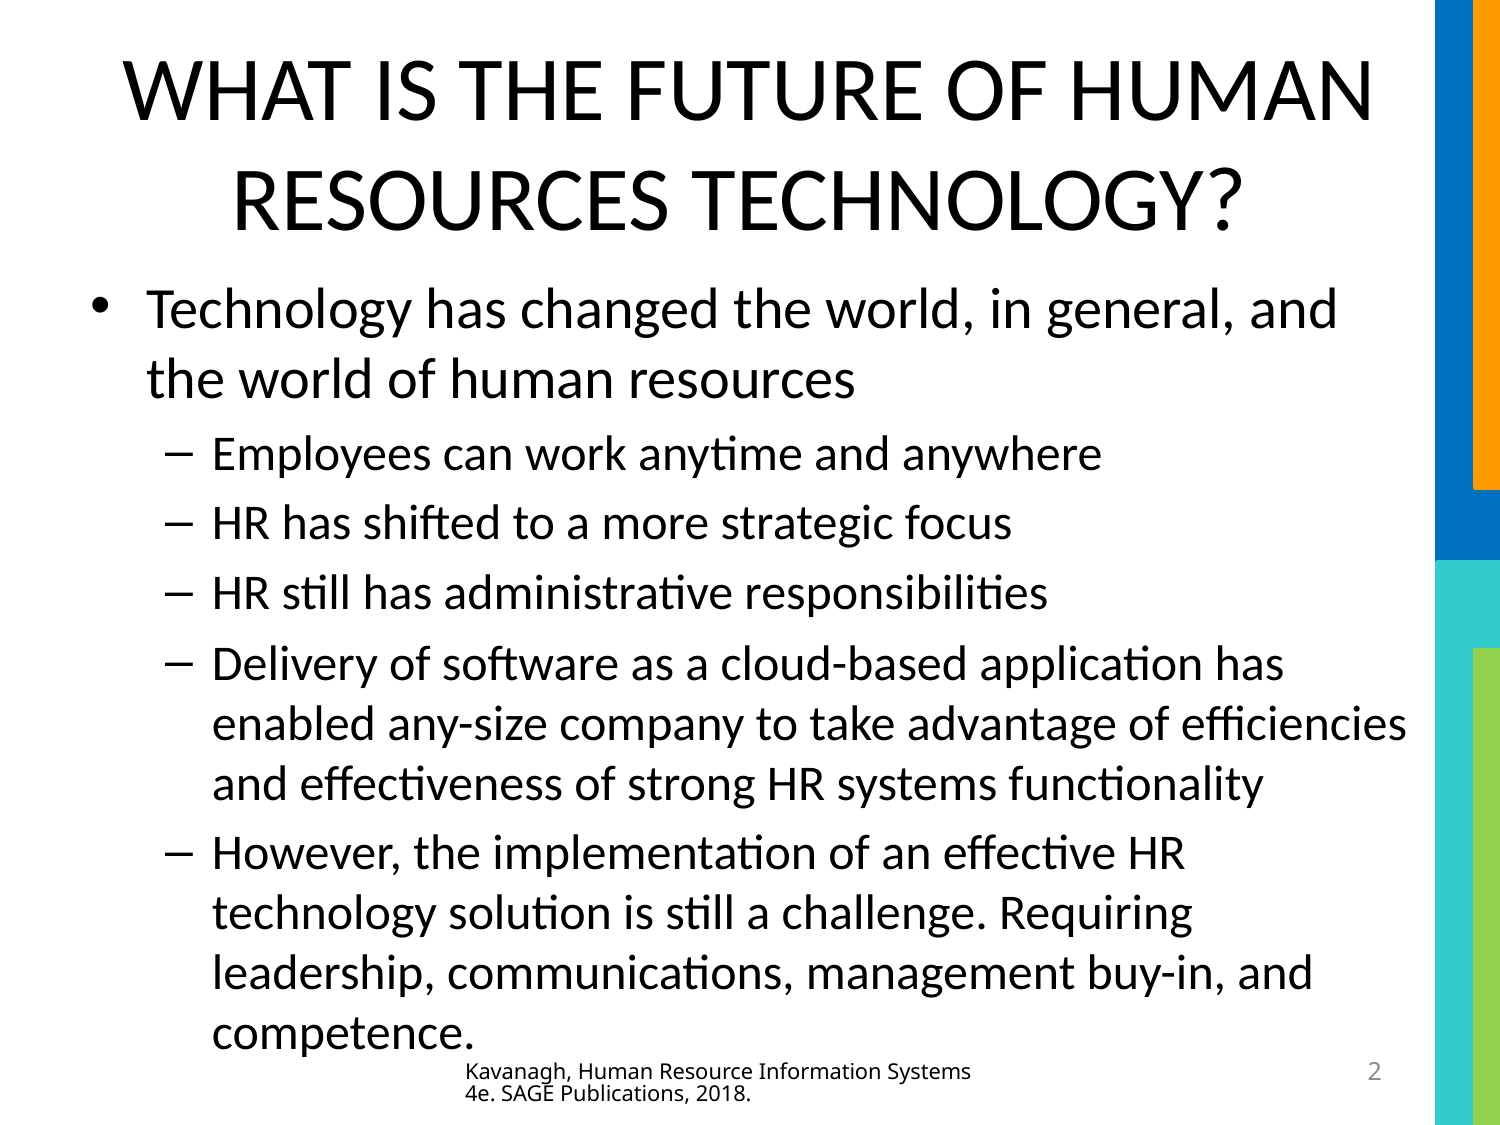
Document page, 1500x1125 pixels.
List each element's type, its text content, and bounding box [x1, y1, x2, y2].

list Technology has changed the world, in general, and the world of human resources Employees can work anytime and anywhere HR has shifted to a more strategic focus HR still has administrative responsibilities Delivery of software as a cloud-based application has enabled any-size company to take advantage of efficiencies and effectiveness of strong HR systems functionality However, the implementation of an effective HR technology solution is still a challenge. Requiring leadership, communications, management buy-in, and competence. [75, 262, 1425, 1005]
footer Kavanagh, Human Resource Information Systems 4e. SAGE Publications, 2018. [450, 1042, 1004, 1103]
slide_number 2 [1059, 1042, 1397, 1103]
title WHAT IS THE FUTURE OF HUMAN RESOURCES TECHNOLOGY? [75, 45, 1425, 233]
